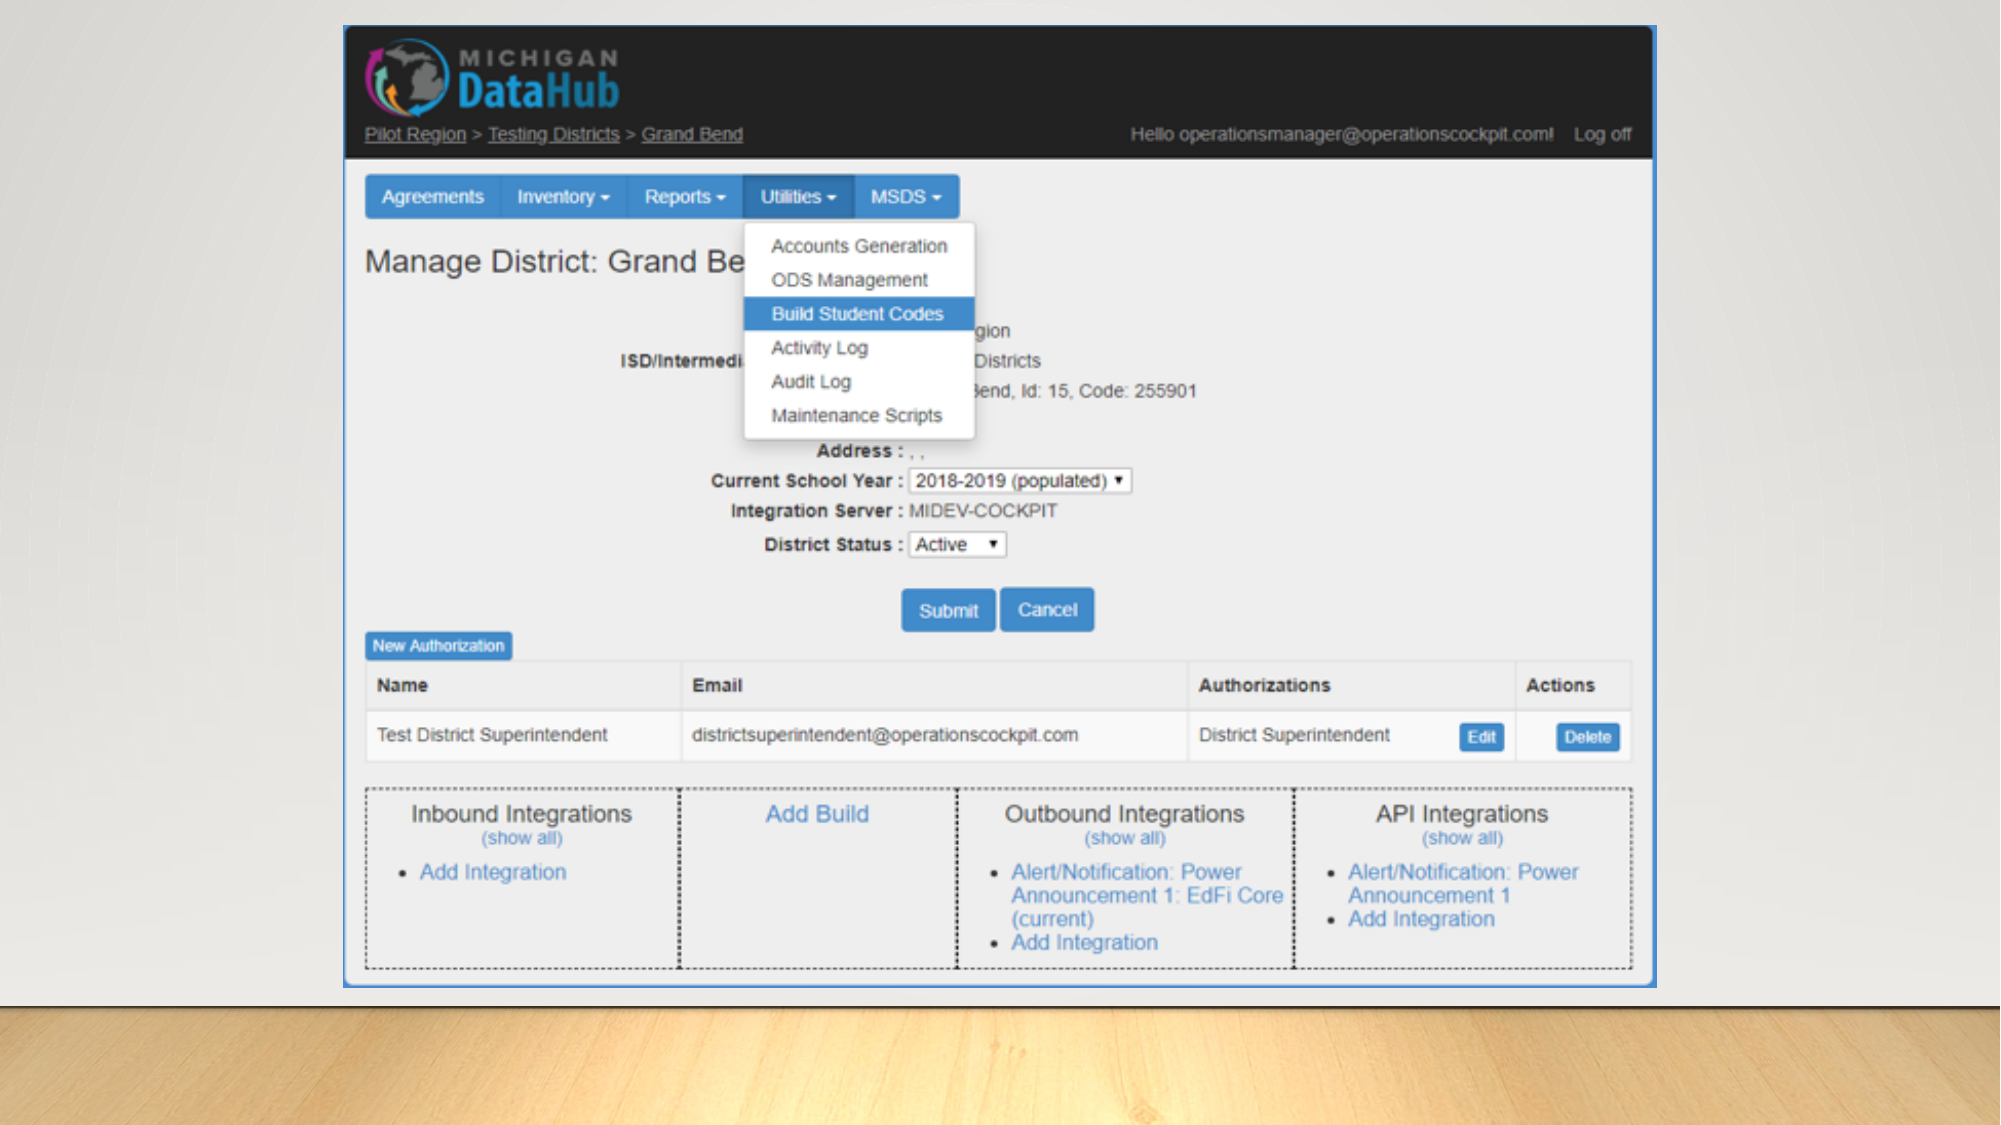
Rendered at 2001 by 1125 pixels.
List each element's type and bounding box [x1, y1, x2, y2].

picture [0, 1006, 2000, 1125]
picture [343, 25, 1657, 988]
